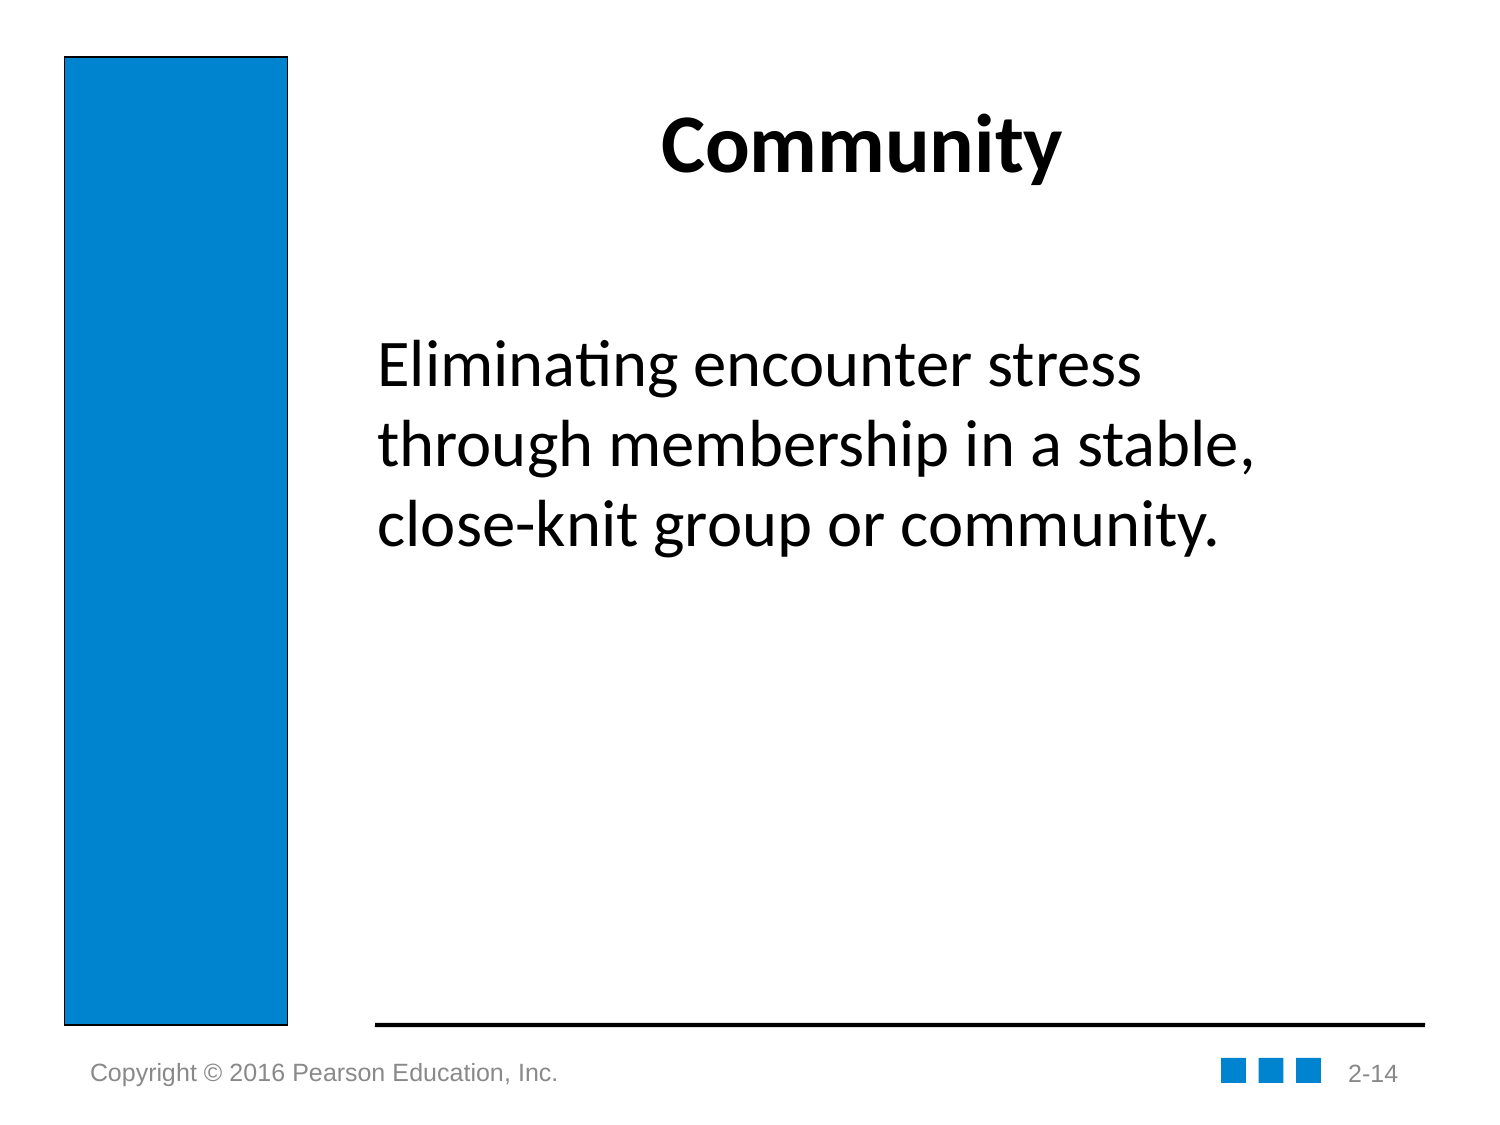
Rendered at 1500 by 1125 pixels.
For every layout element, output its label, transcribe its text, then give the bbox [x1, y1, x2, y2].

list Eliminating encounter stress through membership in a stable, close-knit group or community. [362, 312, 1300, 950]
text_box [1258, 1057, 1284, 1083]
text_box [64, 56, 288, 1025]
text_box 2-14 [1333, 1050, 1421, 1095]
text_box [1296, 1057, 1321, 1083]
title Community [300, 45, 1425, 233]
text_box Copyright © 2016 Pearson Education, Inc. [75, 1055, 625, 1088]
text_box [1221, 1057, 1246, 1083]
